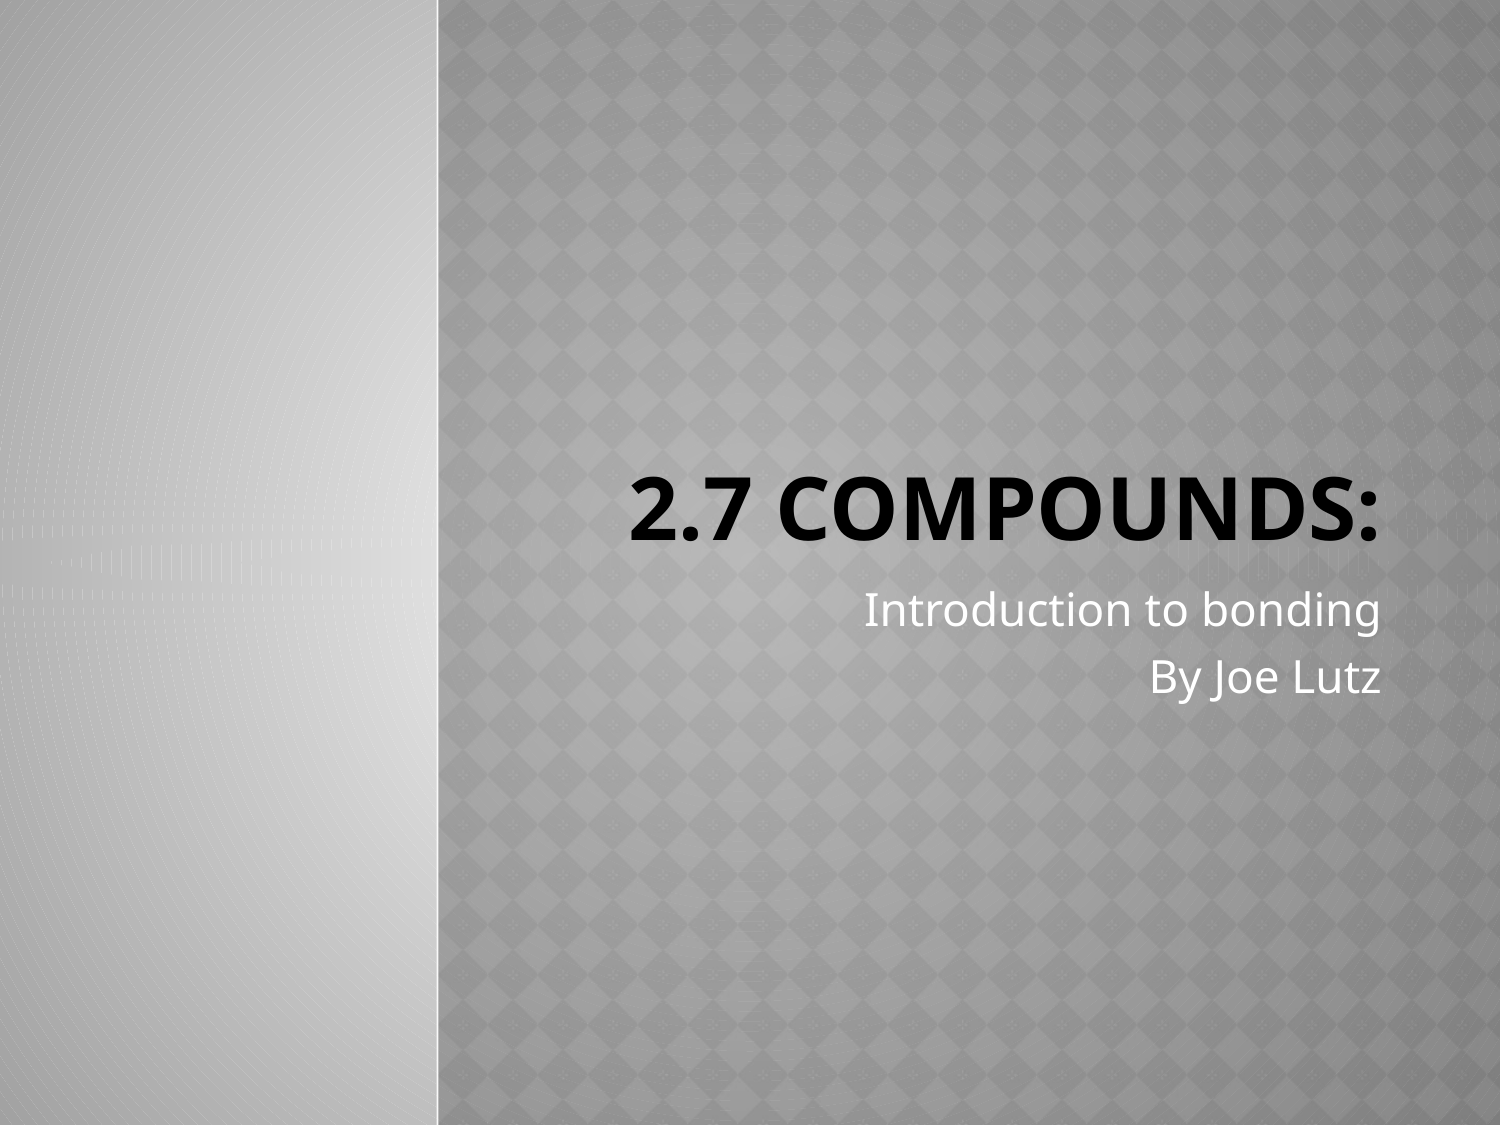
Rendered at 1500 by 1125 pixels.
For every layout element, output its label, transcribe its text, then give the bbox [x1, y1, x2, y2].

subtitle Introduction to bonding By Joe Lutz [550, 580, 1390, 762]
title 2.7 Compounds: [552, 87, 1390, 558]
